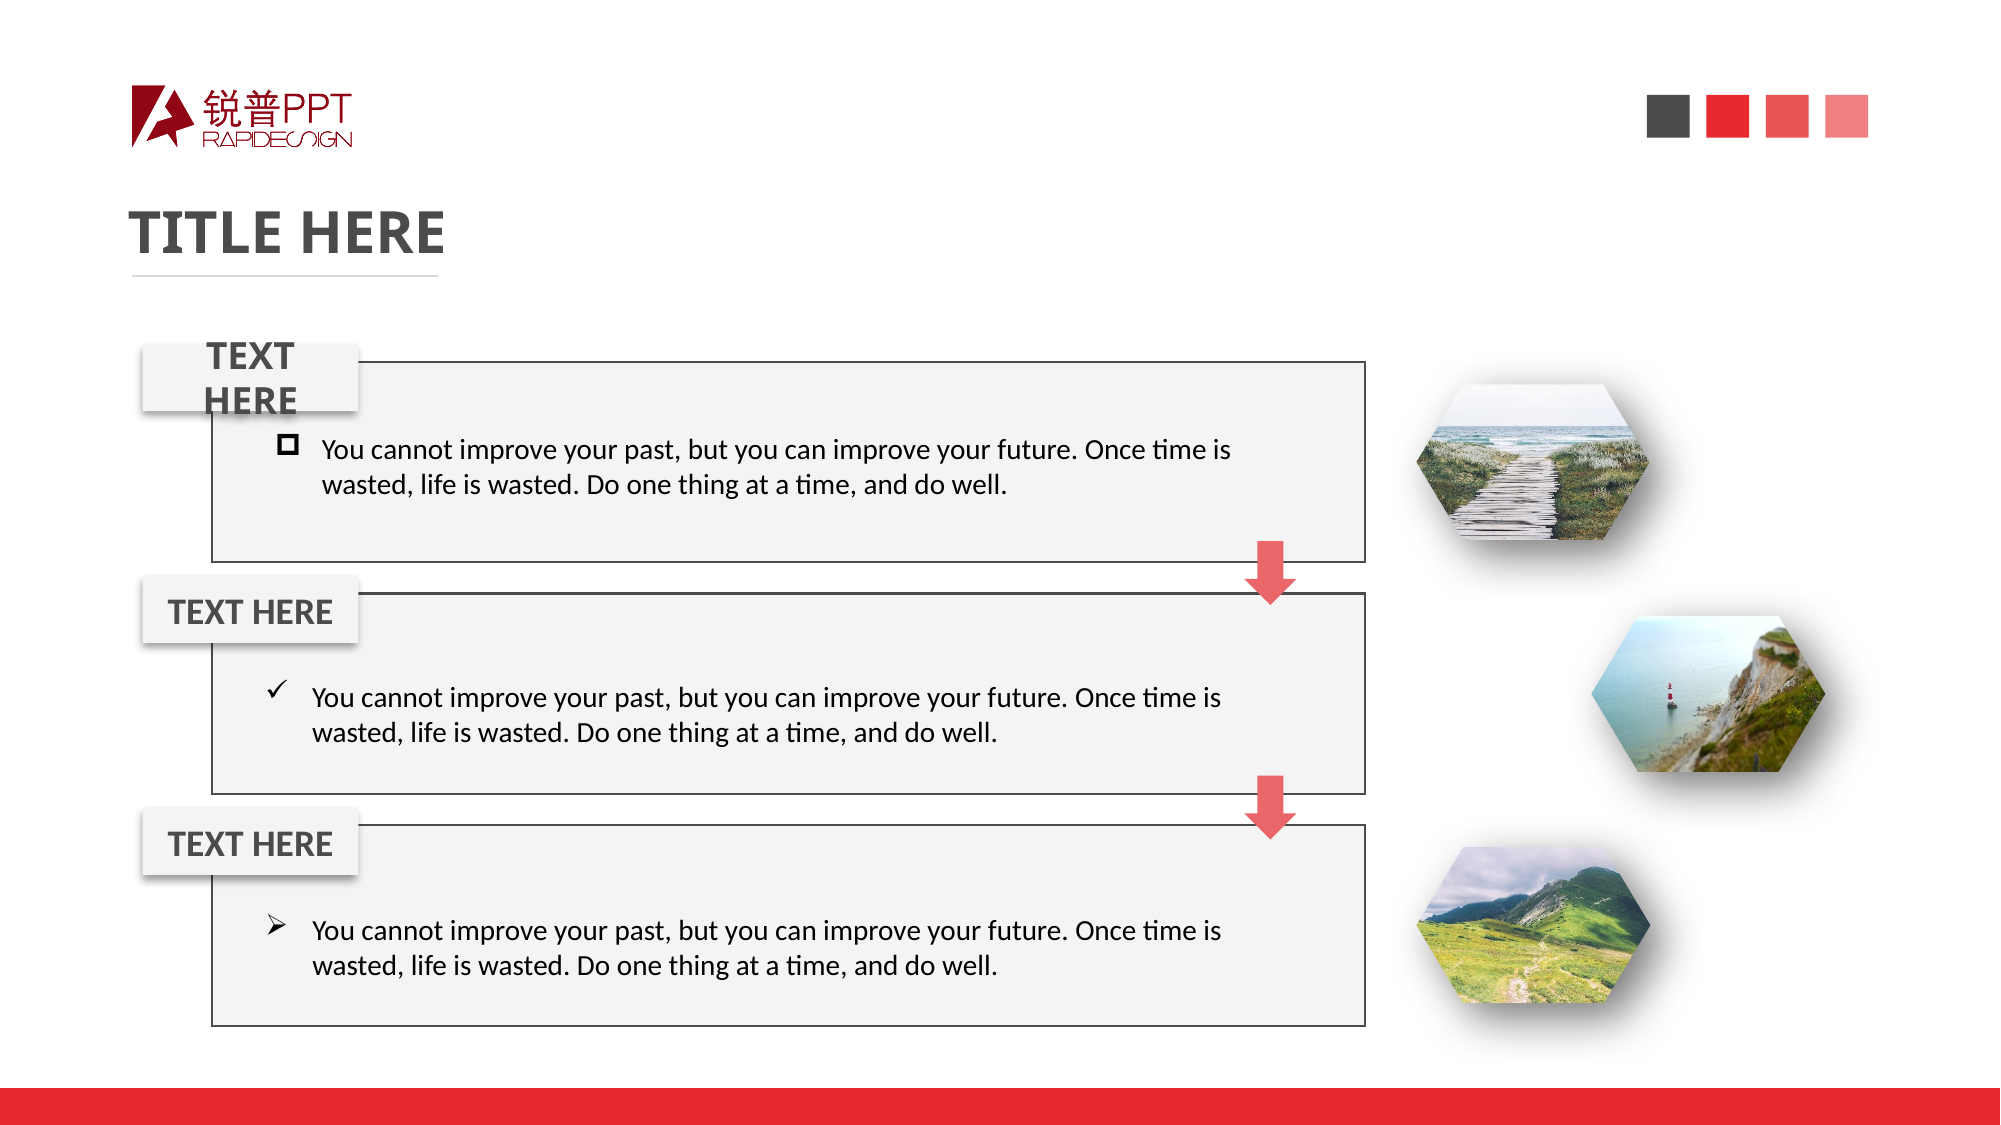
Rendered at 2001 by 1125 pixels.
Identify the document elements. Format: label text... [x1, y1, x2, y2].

text_box TEXT HERE [142, 575, 359, 644]
text_box [1765, 94, 1810, 139]
text_box [211, 824, 1366, 1027]
text_box TITLE HERE [112, 187, 462, 273]
text_box [1646, 94, 1691, 139]
picture [1416, 384, 1650, 540]
text_box [1705, 94, 1750, 139]
picture [131, 85, 352, 148]
text_box [1241, 539, 1299, 607]
text_box [211, 592, 1366, 795]
text_box TEXT HERE [142, 807, 359, 876]
text_box You cannot improve your past, but you can improve your future. Once time is wasted, life is wasted. Do one thing at a time, and do well. [250, 903, 1245, 989]
picture [1416, 847, 1651, 1004]
text_box You cannot improve your past, but you can improve your future. Once time is wasted, life is wasted. Do one thing at a time, and do well. [260, 423, 1297, 508]
picture [1591, 615, 1826, 772]
text_box [211, 361, 1366, 563]
text_box [1824, 94, 1869, 139]
text_box TEXT HERE [142, 343, 359, 412]
text_box [0, 1087, 2000, 1125]
text_box You cannot improve your past, but you can improve your future. Once time is wasted, life is wasted. Do one thing at a time, and do well. [250, 670, 1287, 756]
text_box [1241, 774, 1299, 841]
